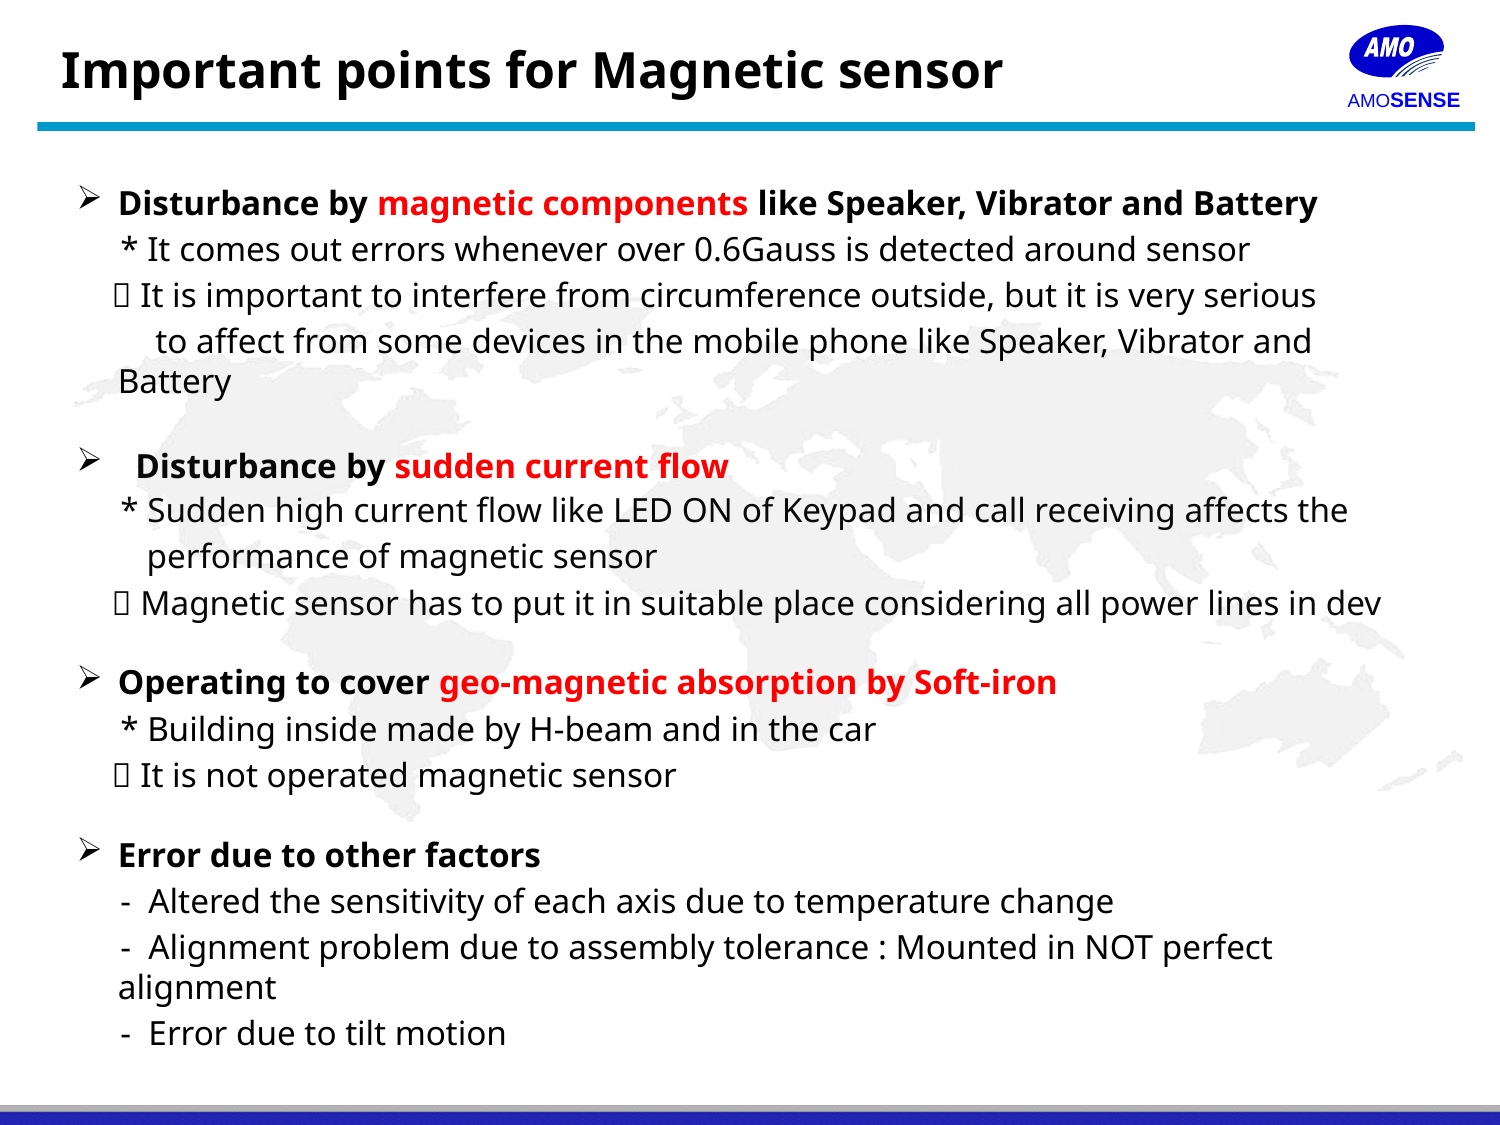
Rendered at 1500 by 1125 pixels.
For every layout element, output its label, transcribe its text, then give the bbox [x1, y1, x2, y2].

text_box [35, 120, 1477, 133]
text_box Disturbance by magnetic components like Speaker, Vibrator and Battery * It comes out errors whenever over 0.6Gauss is detected around sensor  It is important to interfere from circumference outside, but it is very serious to affect from some devices in the mobile phone like Speaker, Vibrator and Battery Disturbance by sudden current flow * Sudden high current flow like LED ON of Keypad and call receiving affects the performance of magnetic sensor  Magnetic sensor has to put it in suitable place considering all power lines in dev Operating to cover geo-magnetic absorption by Soft-iron * Building inside made by H-beam and in the car  It is not operated magnetic sensor Error due to other factors - Altered the sensitivity of each axis due to temperature change - Alignment problem due to assembly tolerance : Mounted in NOT perfect alignment - Error due to tilt motion [62, 174, 1438, 1060]
picture [0, 1105, 1500, 1125]
title Important points for Magnetic sensor [61, 38, 1020, 107]
